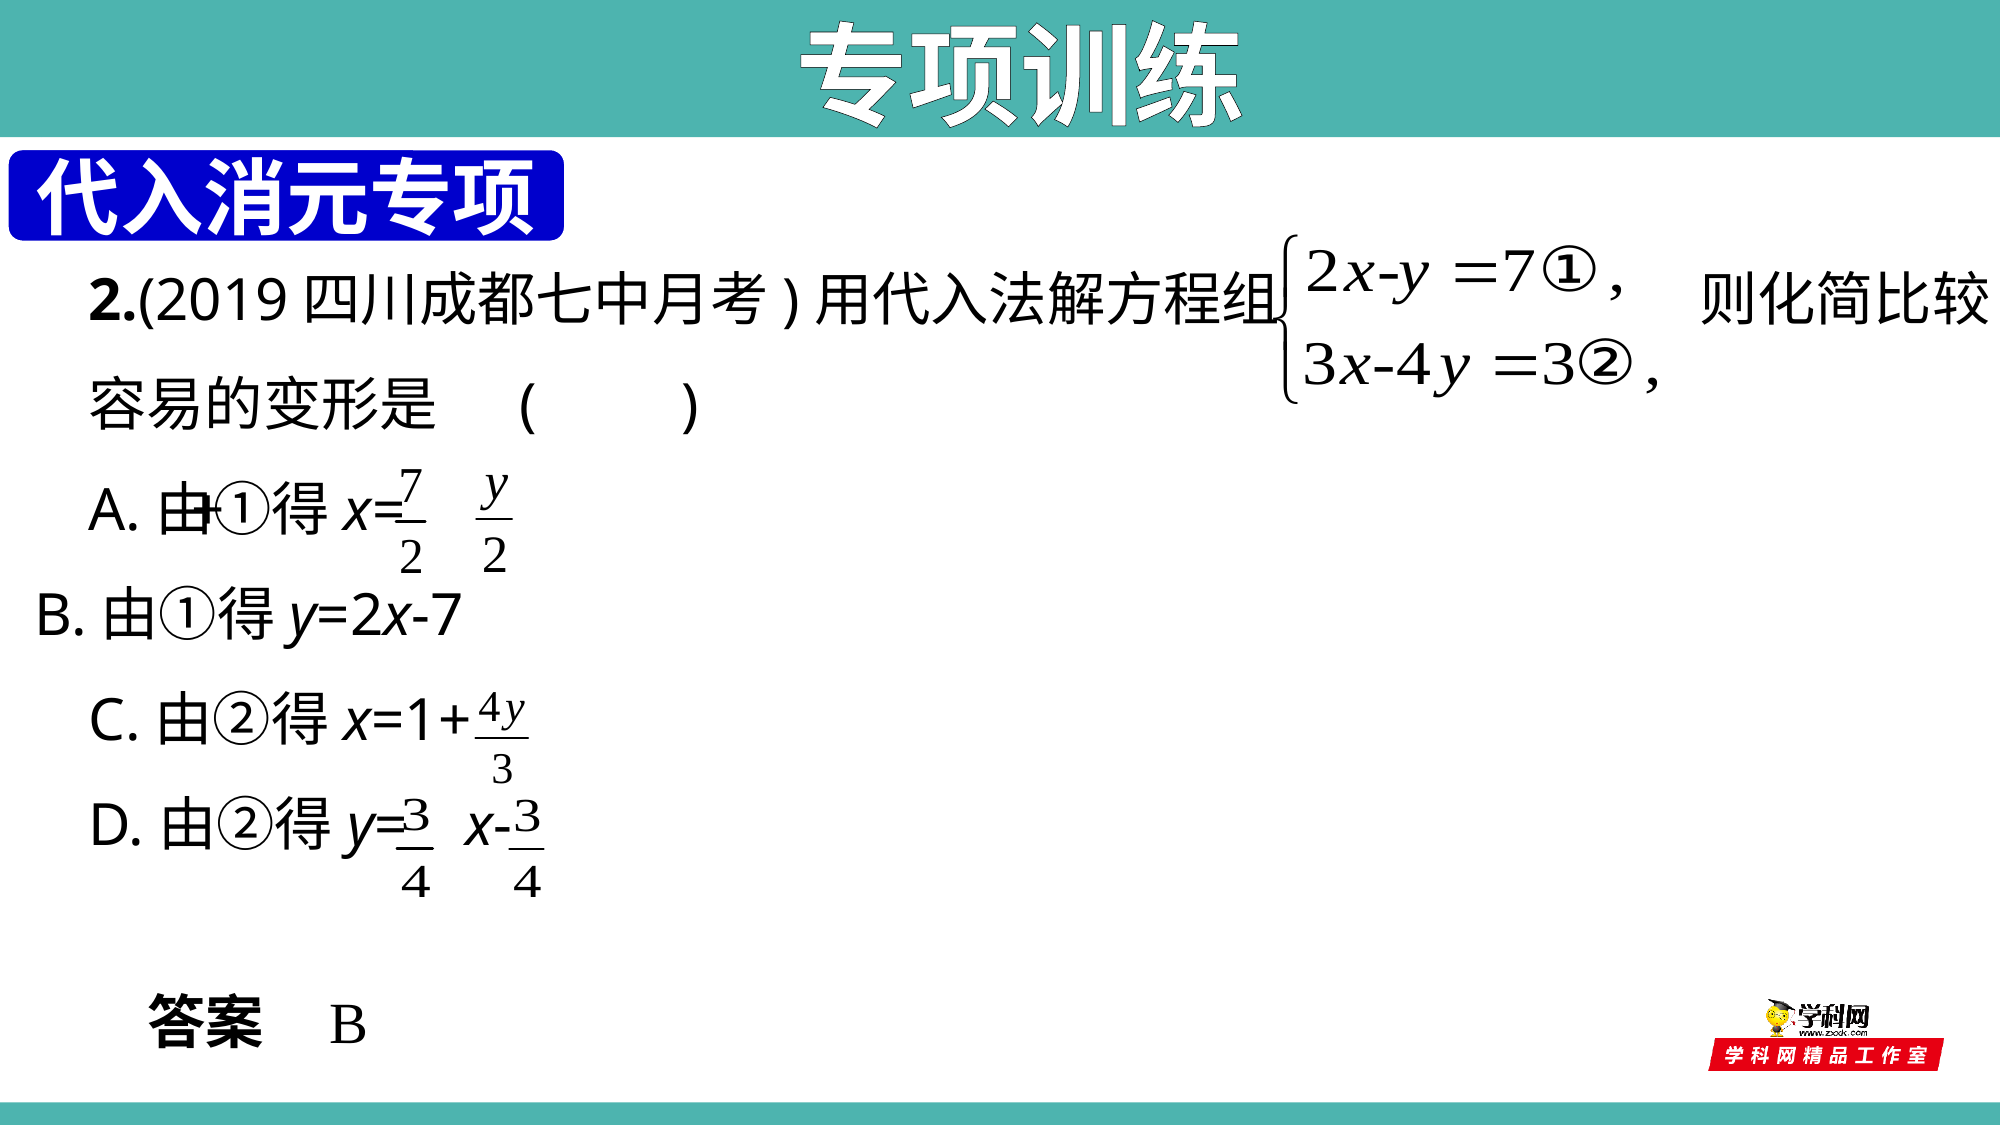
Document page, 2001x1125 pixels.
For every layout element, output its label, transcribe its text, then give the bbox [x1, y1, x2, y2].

text_box [0, 1100, 2000, 1125]
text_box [0, 0, 2000, 138]
text_box 2.(2019四川成都七中月考)用代入法解方程组 则化简比较容易的变形是 ( ) A.由①得x= + B.由①得y=2x-7 C.由②得x=1+ D.由②得y= x- [88, 176, 1991, 857]
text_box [390, 788, 440, 904]
picture [1708, 1038, 1944, 1071]
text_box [1262, 228, 1668, 414]
text_box 答案 B [147, 950, 759, 1056]
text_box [470, 452, 520, 580]
picture [1766, 999, 1869, 1037]
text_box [470, 682, 534, 790]
text_box 代入消元专项 [4, 149, 569, 245]
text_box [390, 457, 431, 580]
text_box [503, 789, 550, 904]
